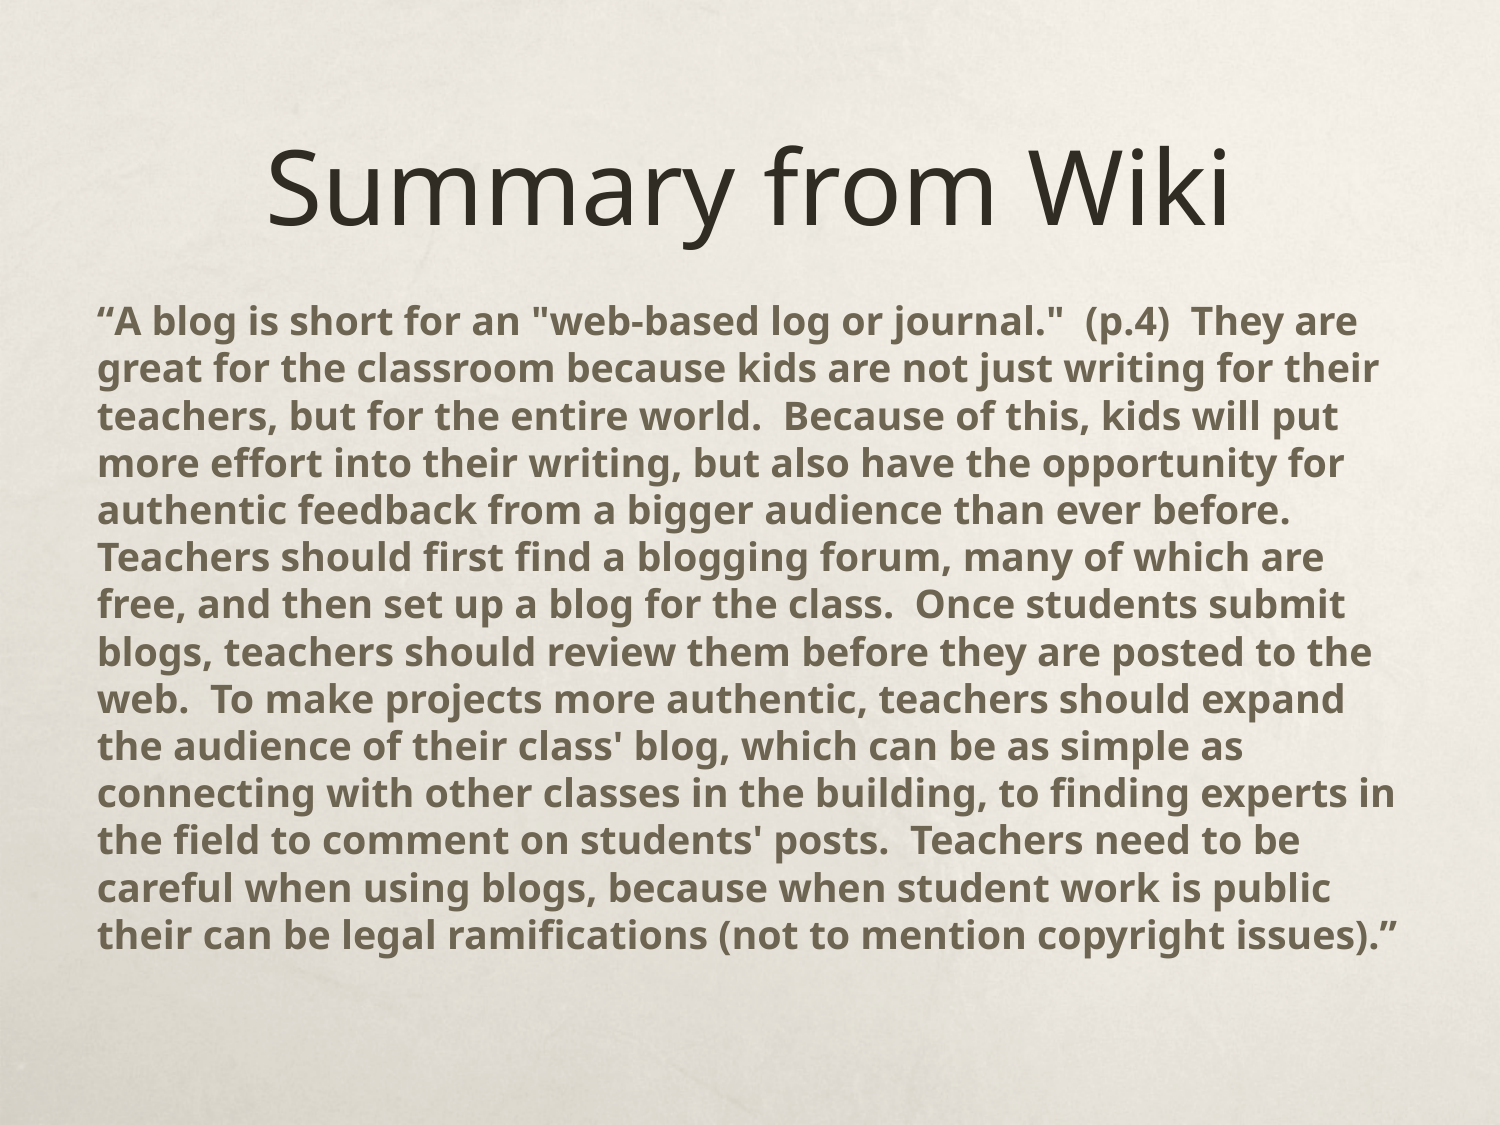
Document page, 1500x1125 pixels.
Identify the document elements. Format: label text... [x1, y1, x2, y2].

list “A blog is short for an "web-based log or journal." (p.4) They are great for the classroom because kids are not just writing for their teachers, but for the entire world. Because of this, kids will put more effort into their writing, but also have the opportunity for authentic feedback from a bigger audience than ever before. Teachers should first find a blogging forum, many of which are free, and then set up a blog for the class. Once students submit blogs, teachers should review them before they are posted to the web. To make projects more authentic, teachers should expand the audience of their class' blog, which can be as simple as connecting with other classes in the building, to finding experts in the field to comment on students' posts. Teachers need to be careful when using blogs, because when student work is public their can be legal ramifications (not to mention copyright issues).” [81, 288, 1419, 1005]
title Summary from Wiki [81, 15, 1419, 254]
